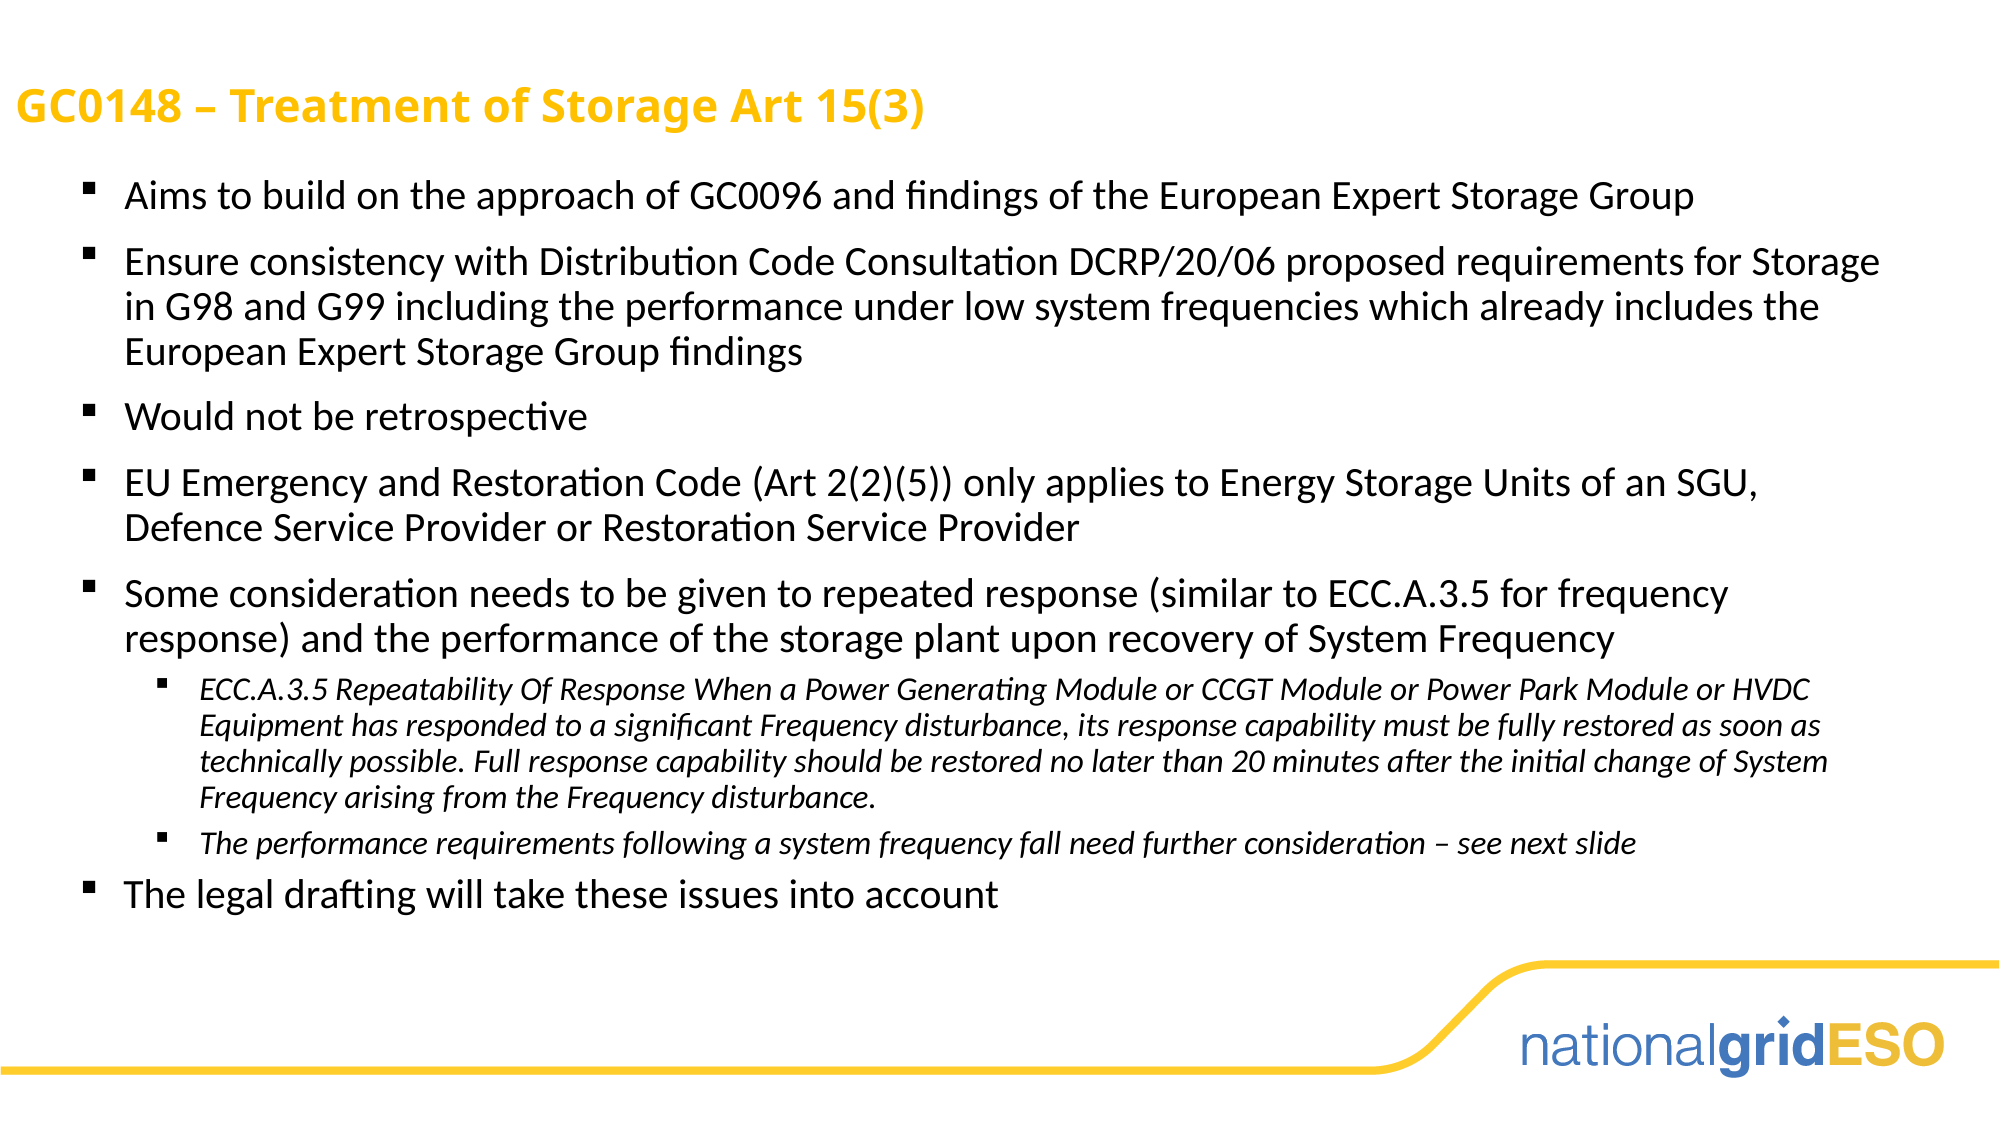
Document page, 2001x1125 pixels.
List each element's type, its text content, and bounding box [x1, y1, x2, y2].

title GC0148 – Treatment of Storage Art 15(3) [0, 24, 1834, 196]
picture [0, 954, 2000, 1125]
list Aims to build on the approach of GC0096 and findings of the European Expert Storage Group Ensure consistency with Distribution Code Consultation DCRP/20/06 proposed requirements for Storage in G98 and G99 including the performance under low system frequencies which already includes the European Expert Storage Group findings Would not be retrospective EU Emergency and Restoration Code (Art 2(2)(5)) only applies to Energy Storage Units of an SGU, Defence Service Provider or Restoration Service Provider Some consideration needs to be given to repeated response (similar to ECC.A.3.5 for frequency response) and the performance of the storage plant upon recovery of System Frequency ECC.A.3.5 Repeatability Of Response When a Power Generating Module or CCGT Module or Power Park Module or HVDC Equipment has responded to a significant Frequency disturbance, its response capability must be fully restored as soon as technically possible. Full response capability should be restored no later than 20 minutes after the initial change of System Frequency arising from the Frequency disturbance. The performance requirements following a system frequency fall need further consideration – see next slide The legal drafting will take these issues into account [64, 165, 1899, 954]
